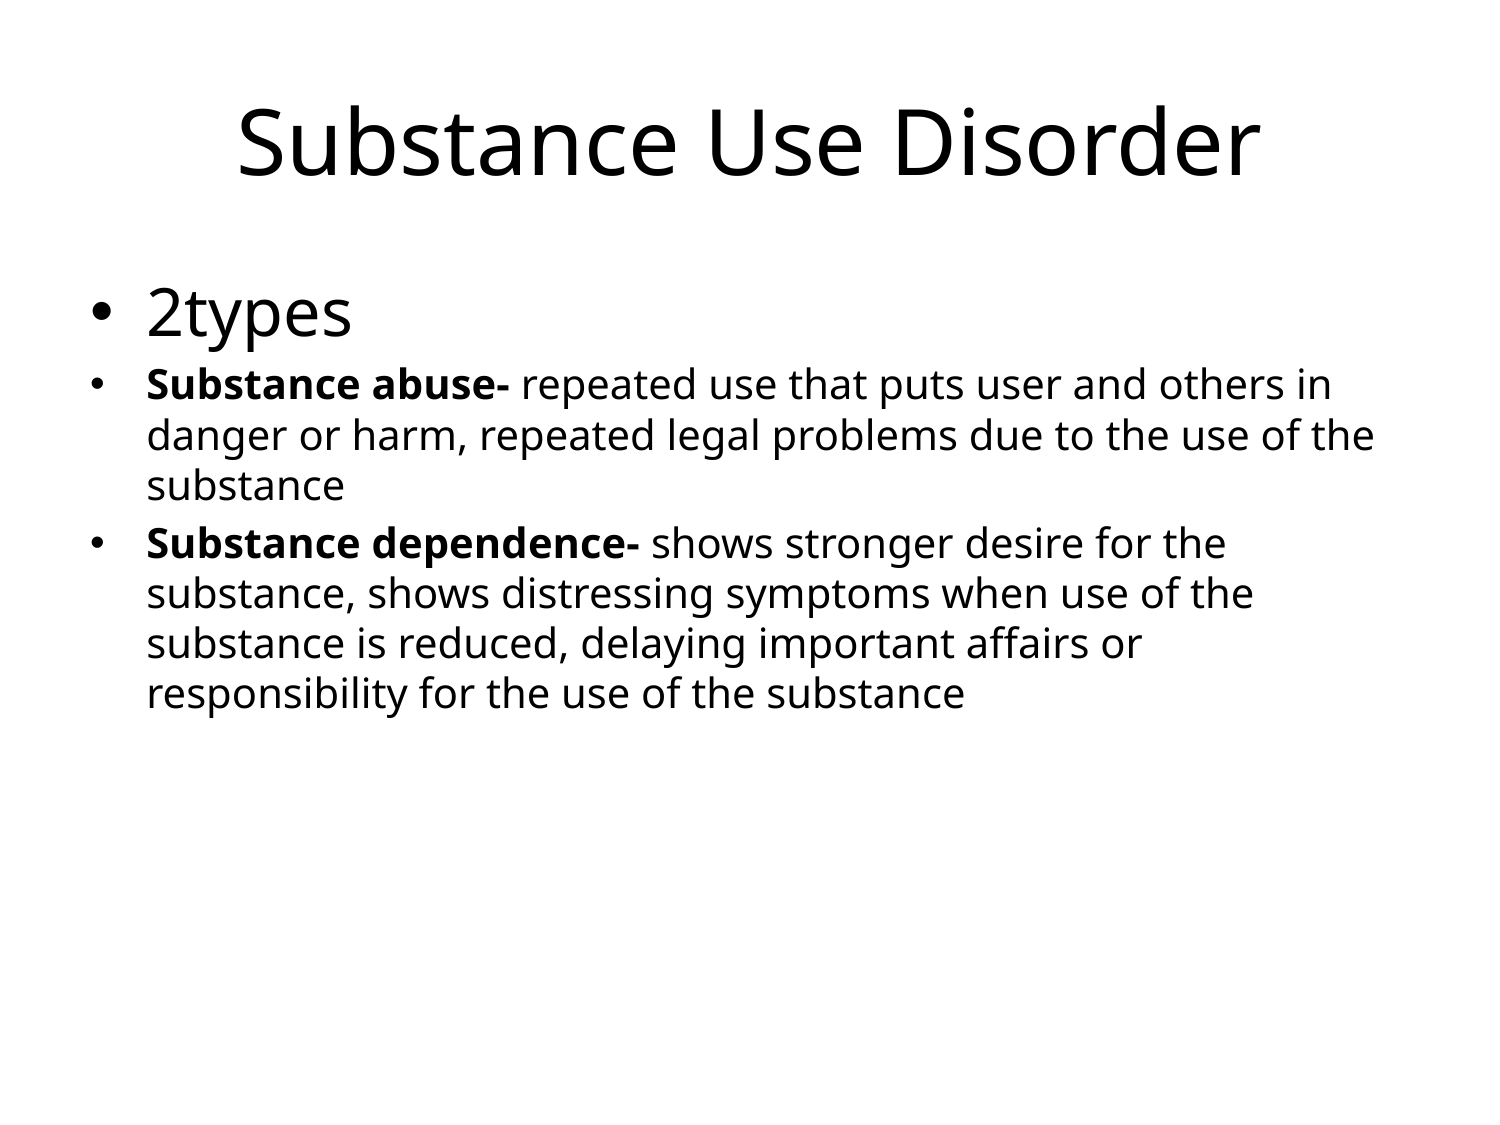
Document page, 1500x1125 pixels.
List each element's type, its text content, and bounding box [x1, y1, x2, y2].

title Substance Use Disorder [75, 45, 1425, 233]
list 2types Substance abuse- repeated use that puts user and others in danger or harm, repeated legal problems due to the use of the substance Substance dependence- shows stronger desire for the substance, shows distressing symptoms when use of the substance is reduced, delaying important affairs or responsibility for the use of the substance [75, 262, 1425, 1005]
